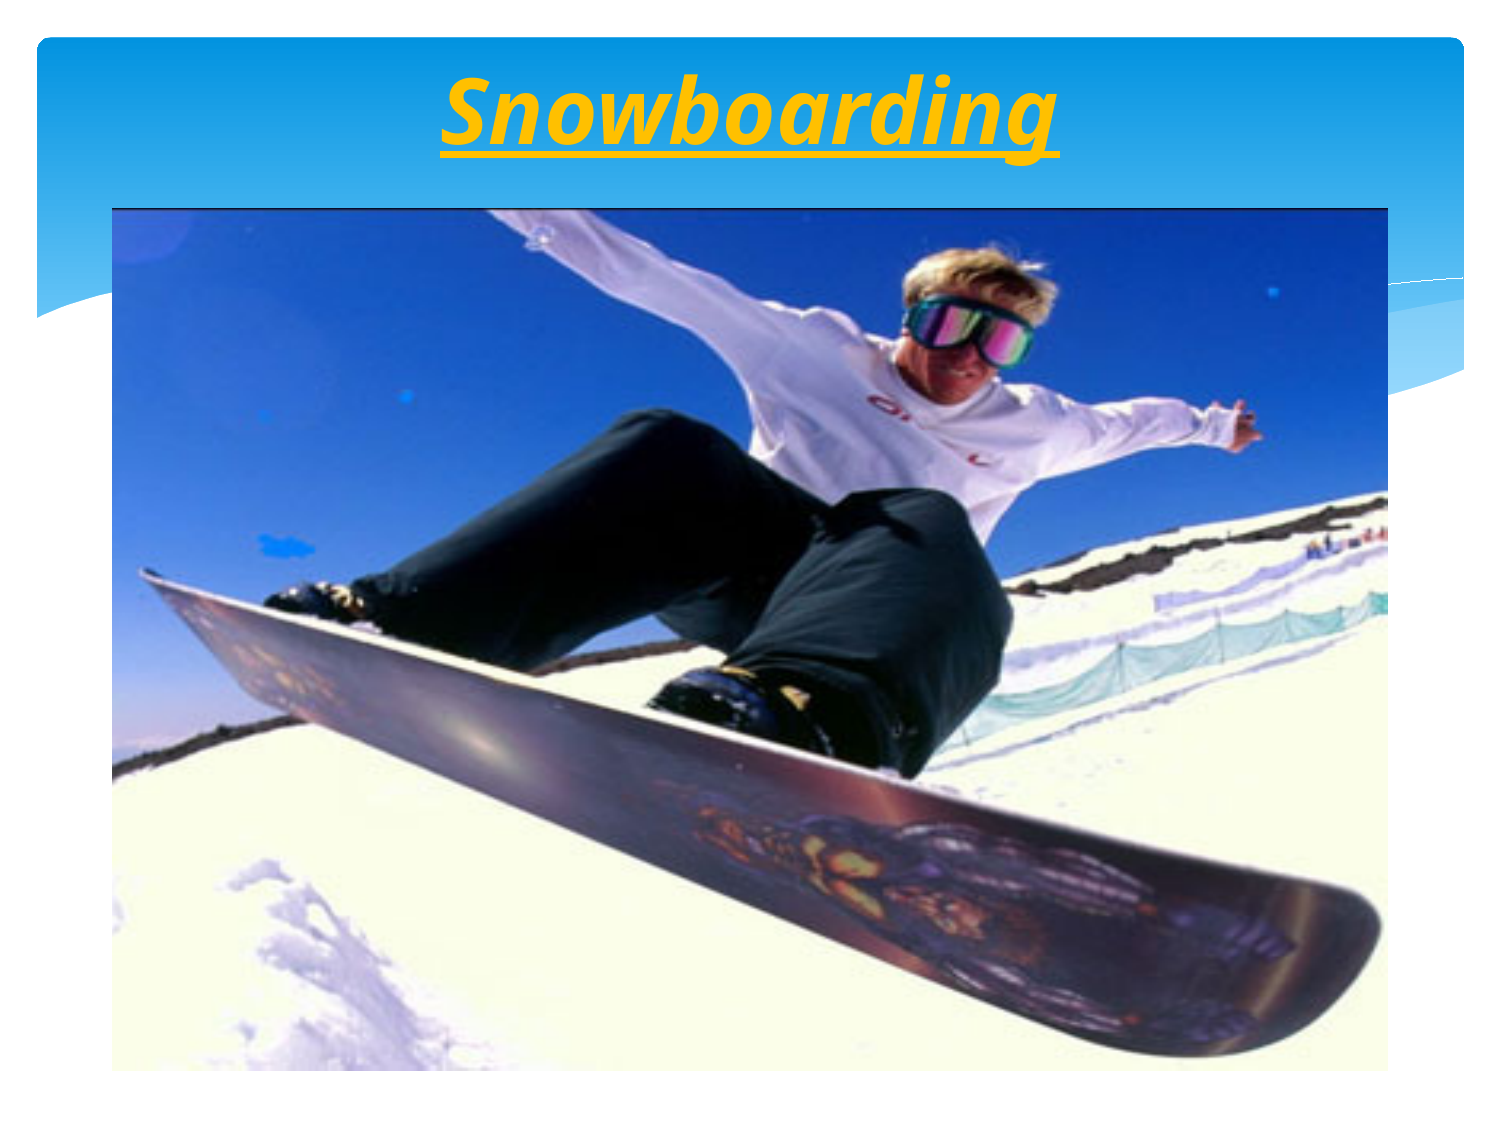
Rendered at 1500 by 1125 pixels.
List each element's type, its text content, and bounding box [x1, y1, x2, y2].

picture [111, 208, 1389, 1071]
title Snowboarding [75, 19, 1425, 197]
